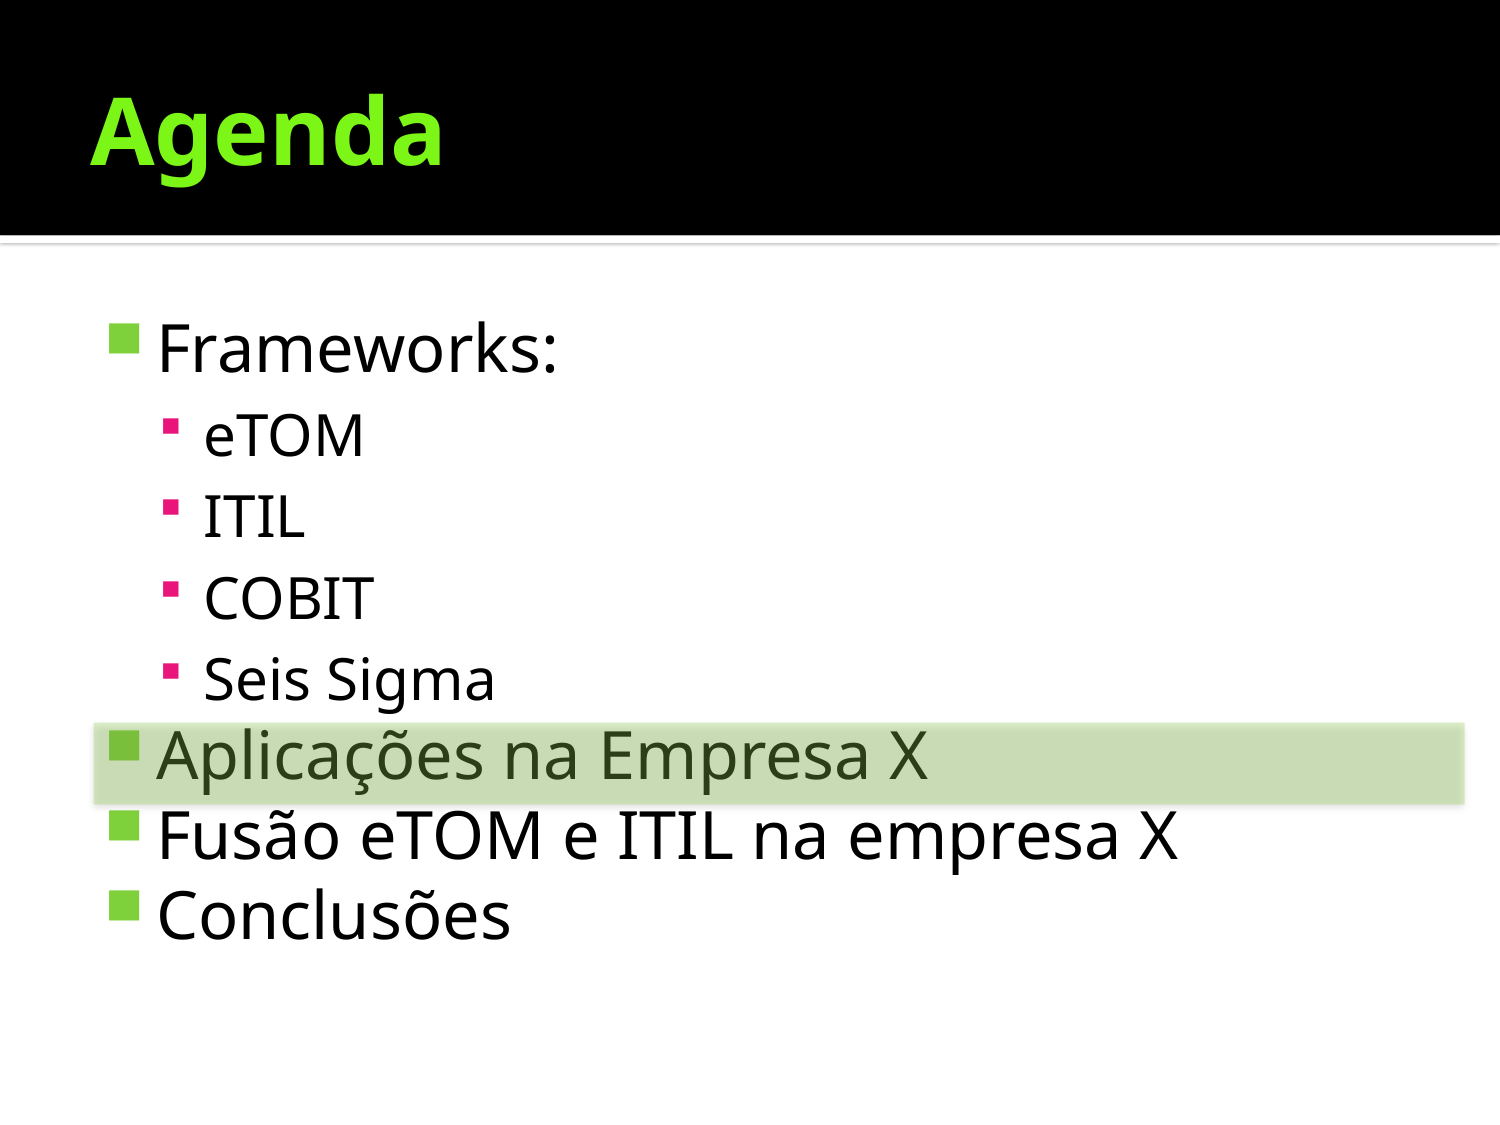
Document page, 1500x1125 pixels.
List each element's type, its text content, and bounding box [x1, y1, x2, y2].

text_box [93, 722, 1465, 805]
list Frameworks: eTOM ITIL COBIT Seis Sigma Aplicações na Empresa X Fusão eTOM e ITIL na empresa X Conclusões [75, 291, 1425, 1079]
title Agenda [75, 25, 1425, 231]
